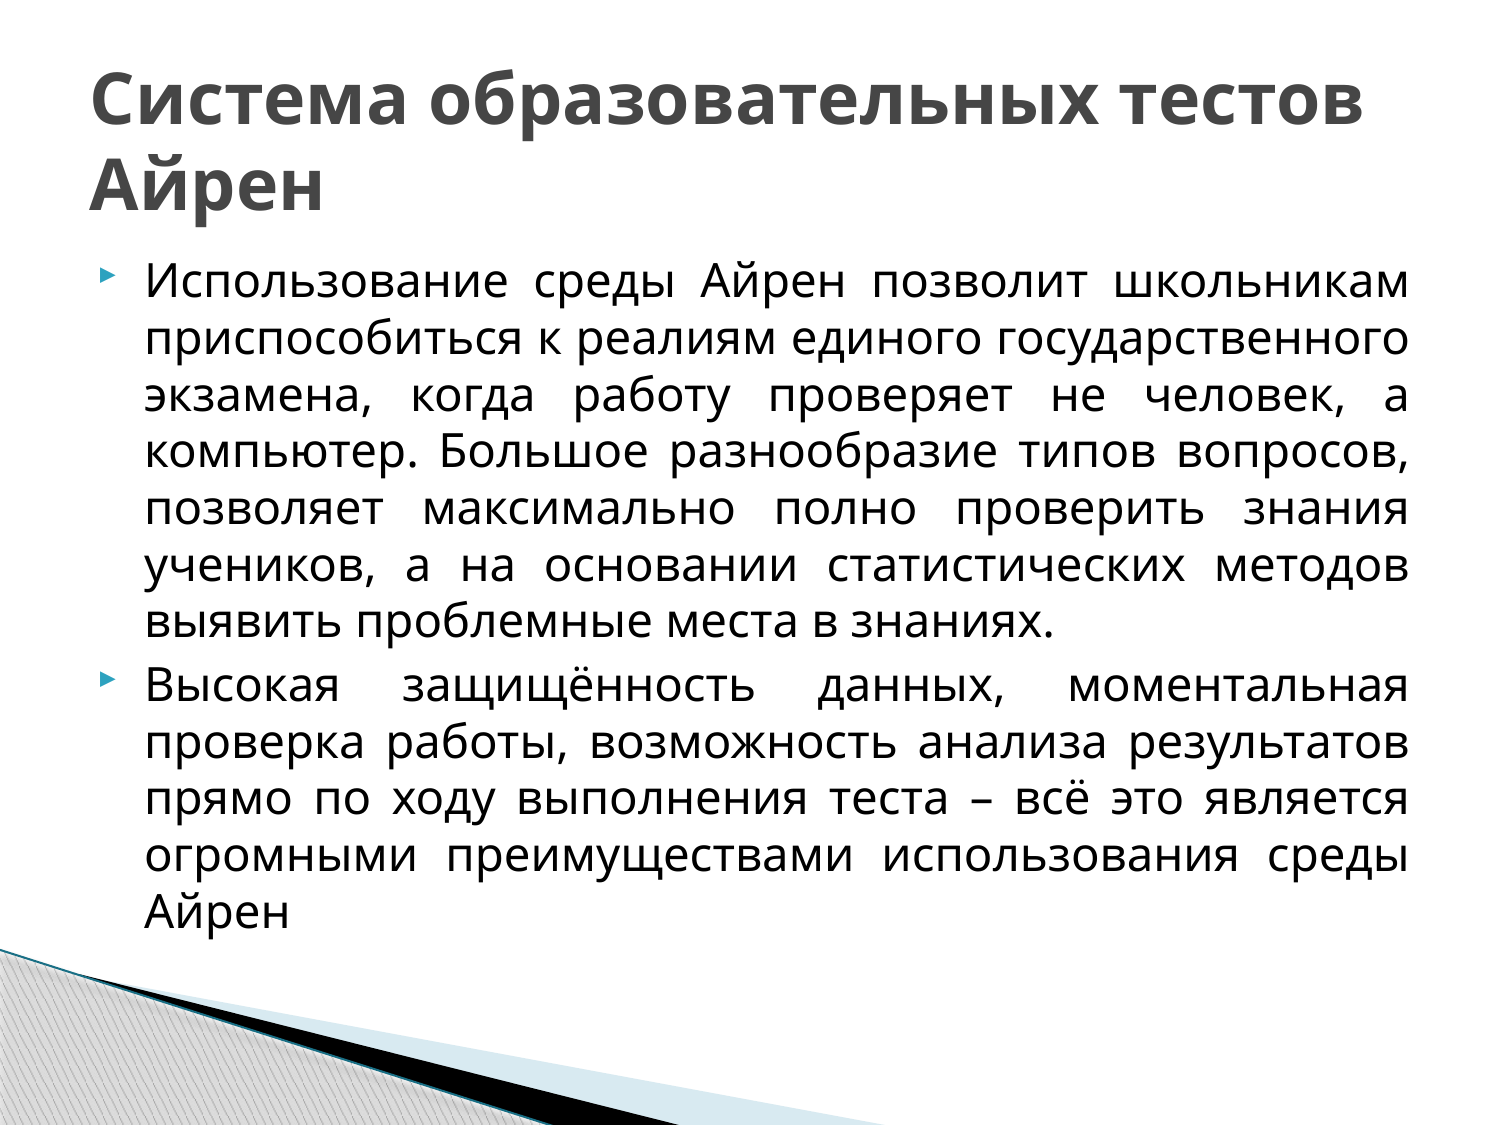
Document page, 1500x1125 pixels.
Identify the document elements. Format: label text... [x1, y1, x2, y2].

list Использование среды Айрен позволит школьникам приспособиться к реалиям единого государственного экзамена, когда работу проверяет не человек, а компьютер. Большое разнообразие типов вопросов, позволяет максимально полно проверить знания учеников, а на основании статистических методов выявить проблемные места в знаниях. Высокая защищённость данных, моментальная проверка работы, возможность анализа результатов прямо по ходу выполнения теста – всё это является огромными преимуществами использования среды Айрен [75, 243, 1425, 986]
title Система образовательных тестов Айрен [75, 45, 1425, 233]
